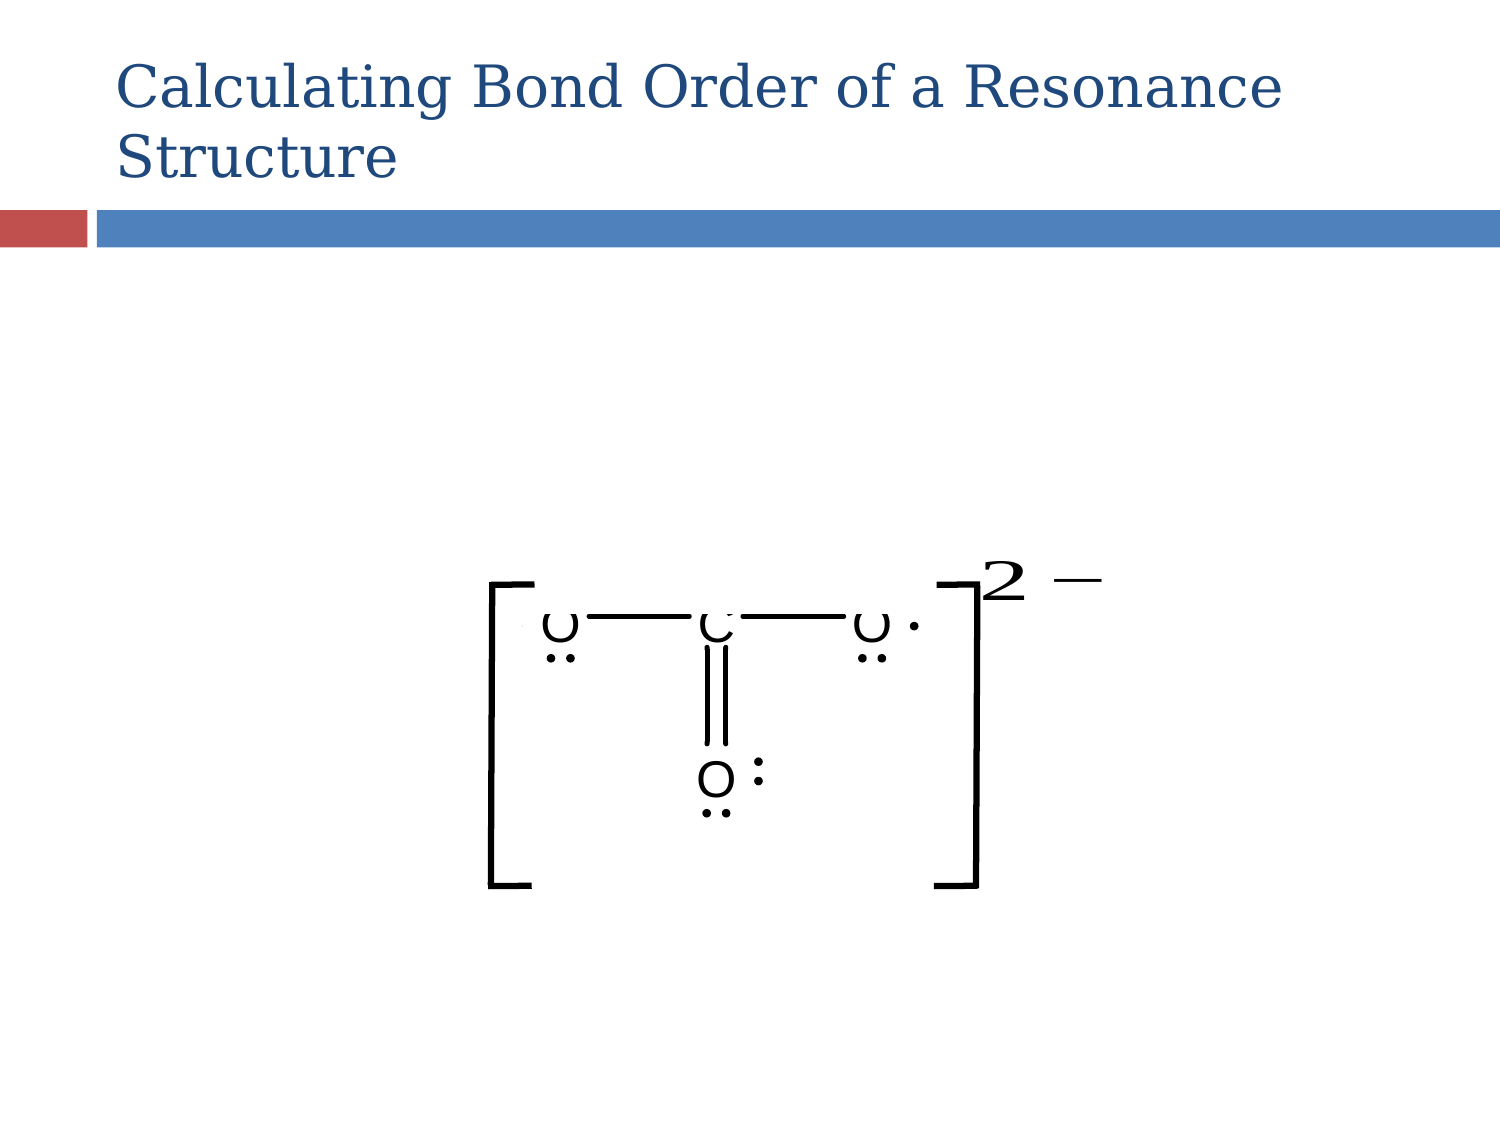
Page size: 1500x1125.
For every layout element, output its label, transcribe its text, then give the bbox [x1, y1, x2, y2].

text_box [488, 582, 535, 887]
title Calculating Bond Order of a Resonance Structure [100, 37, 1438, 200]
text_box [535, 614, 933, 887]
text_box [933, 584, 981, 889]
